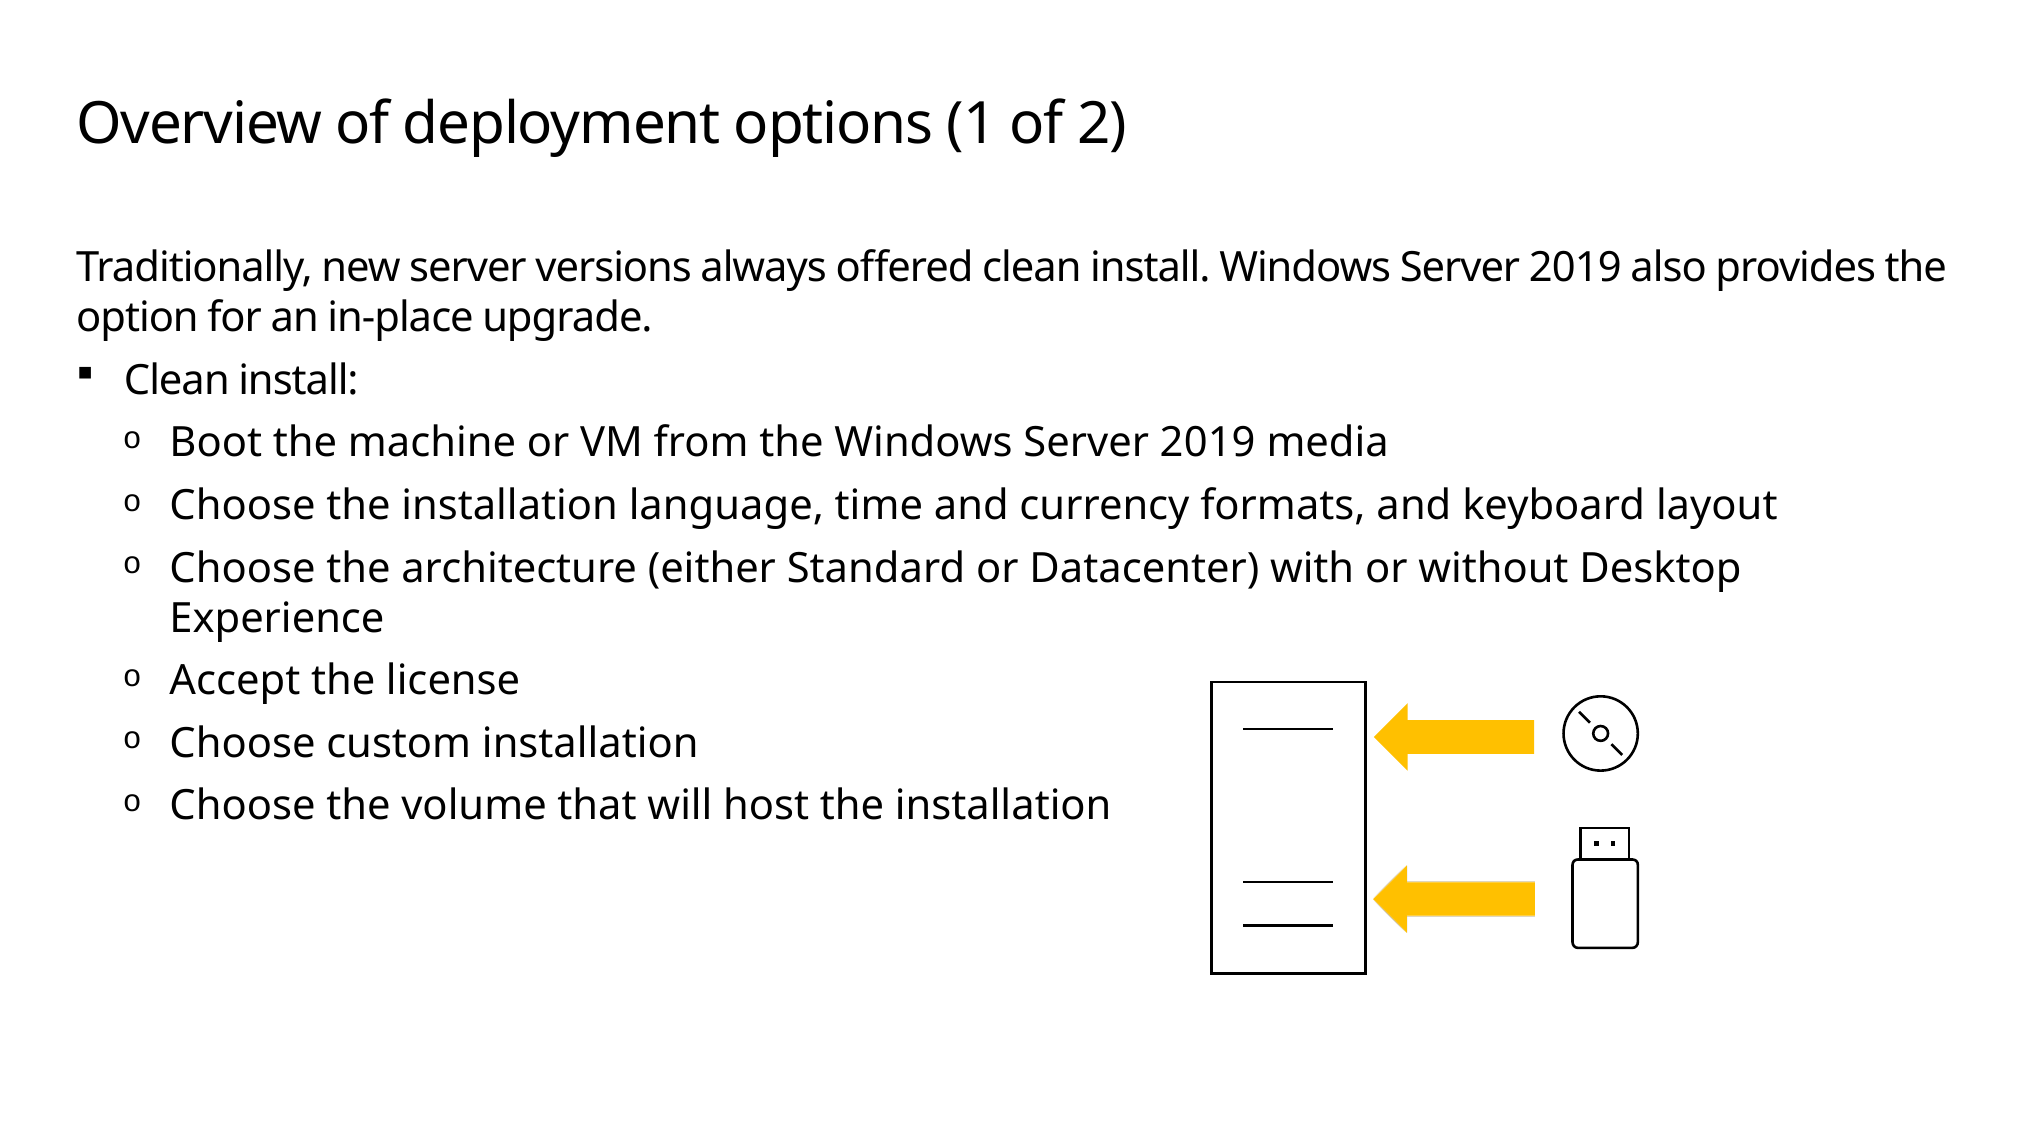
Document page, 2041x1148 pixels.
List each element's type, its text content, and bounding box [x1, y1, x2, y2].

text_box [1211, 681, 1639, 974]
list Traditionally, new server versions always offered clean install. Windows Server 2019 also provides the option for an in-place upgrade. Clean install: Boot the machine or VM from the Windows Server 2019 media Choose the installation language, time and currency formats, and keyboard layout Choose the architecture (either Standard or Datacenter) with or without Desktop Experience Accept the license Choose custom installation Choose the volume that will host the installation [76, 240, 1970, 1074]
title Overview of deployment options (1 of 2) [76, 93, 1968, 161]
